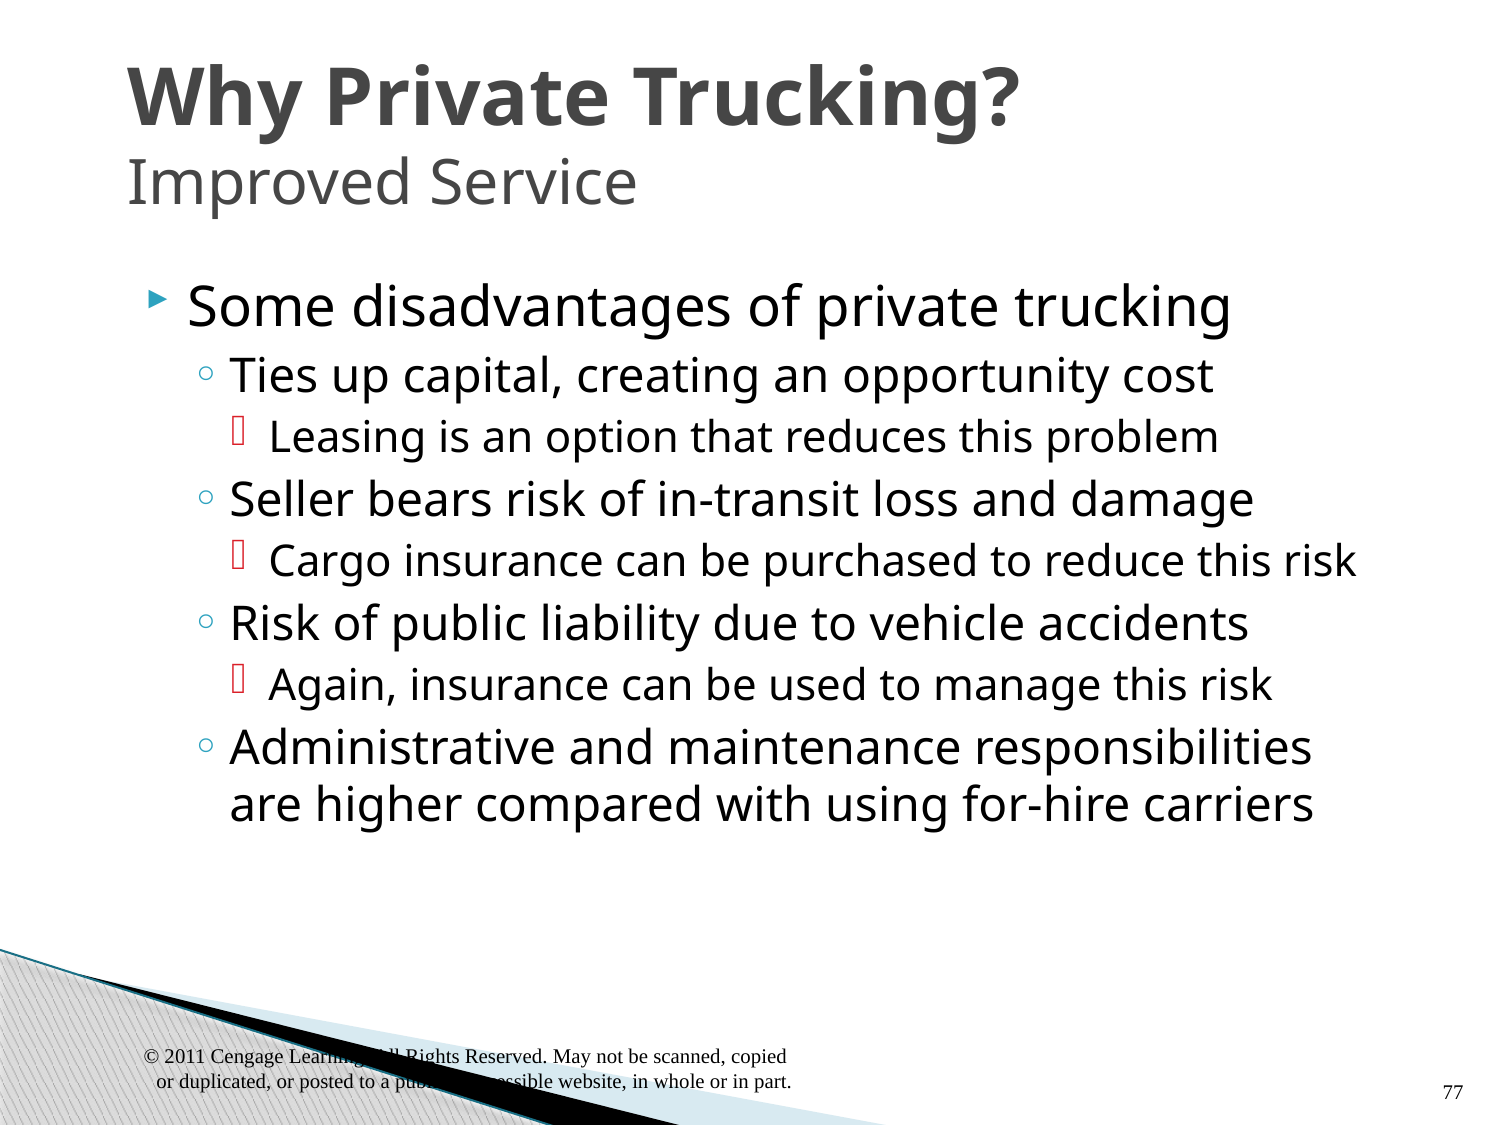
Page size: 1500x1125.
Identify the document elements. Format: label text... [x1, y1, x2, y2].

list Some disadvantages of private trucking Ties up capital, creating an opportunity cost Leasing is an option that reduces this problem Seller bears risk of in-transit loss and damage Cargo insurance can be purchased to reduce this risk Risk of public liability due to vehicle accidents Again, insurance can be used to manage this risk Administrative and maintenance responsibilities are higher compared with using for-hire carriers [112, 262, 1413, 1038]
title Why Private Trucking? Improved Service [112, 37, 1388, 225]
slide_number 77 [1418, 1051, 1479, 1112]
footer © 2011 Cengage Learning. All Rights Reserved. May not be scanned, copied or duplicated, or posted to a publicly accessible website, in whole or in part. [112, 1037, 813, 1100]
